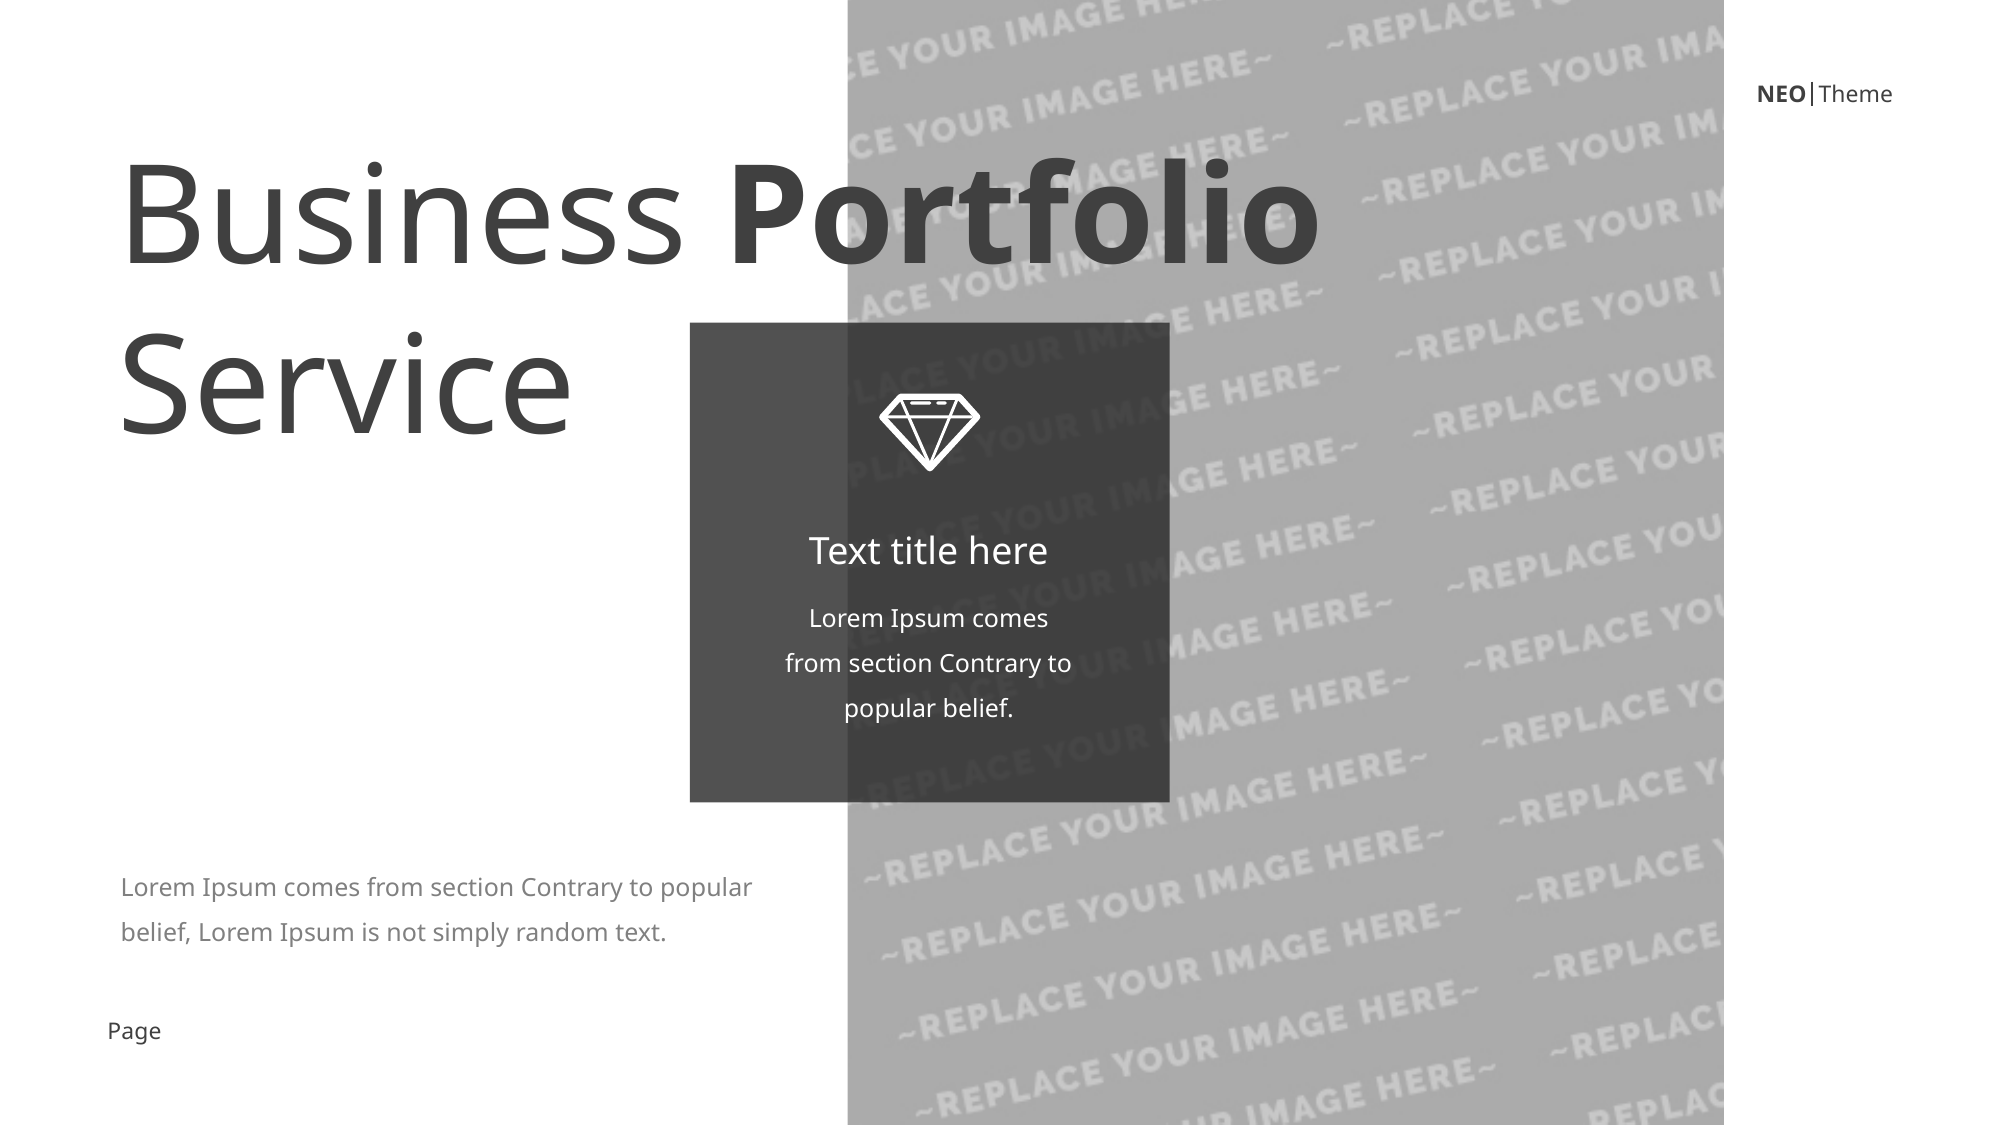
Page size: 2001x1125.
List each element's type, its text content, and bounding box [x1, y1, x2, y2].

text_box Lorem Ipsum comes from section Contrary to popular belief. [764, 580, 847, 730]
picture [847, 0, 1724, 1125]
text_box Lorem Ipsum comes from section Contrary to popular belief, Lorem Ipsum is not simply random text. [105, 849, 817, 954]
text_box [689, 469, 847, 803]
text_box Text title here [794, 519, 847, 580]
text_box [878, 393, 981, 472]
text_box Business Portfolio Service [102, 118, 847, 469]
